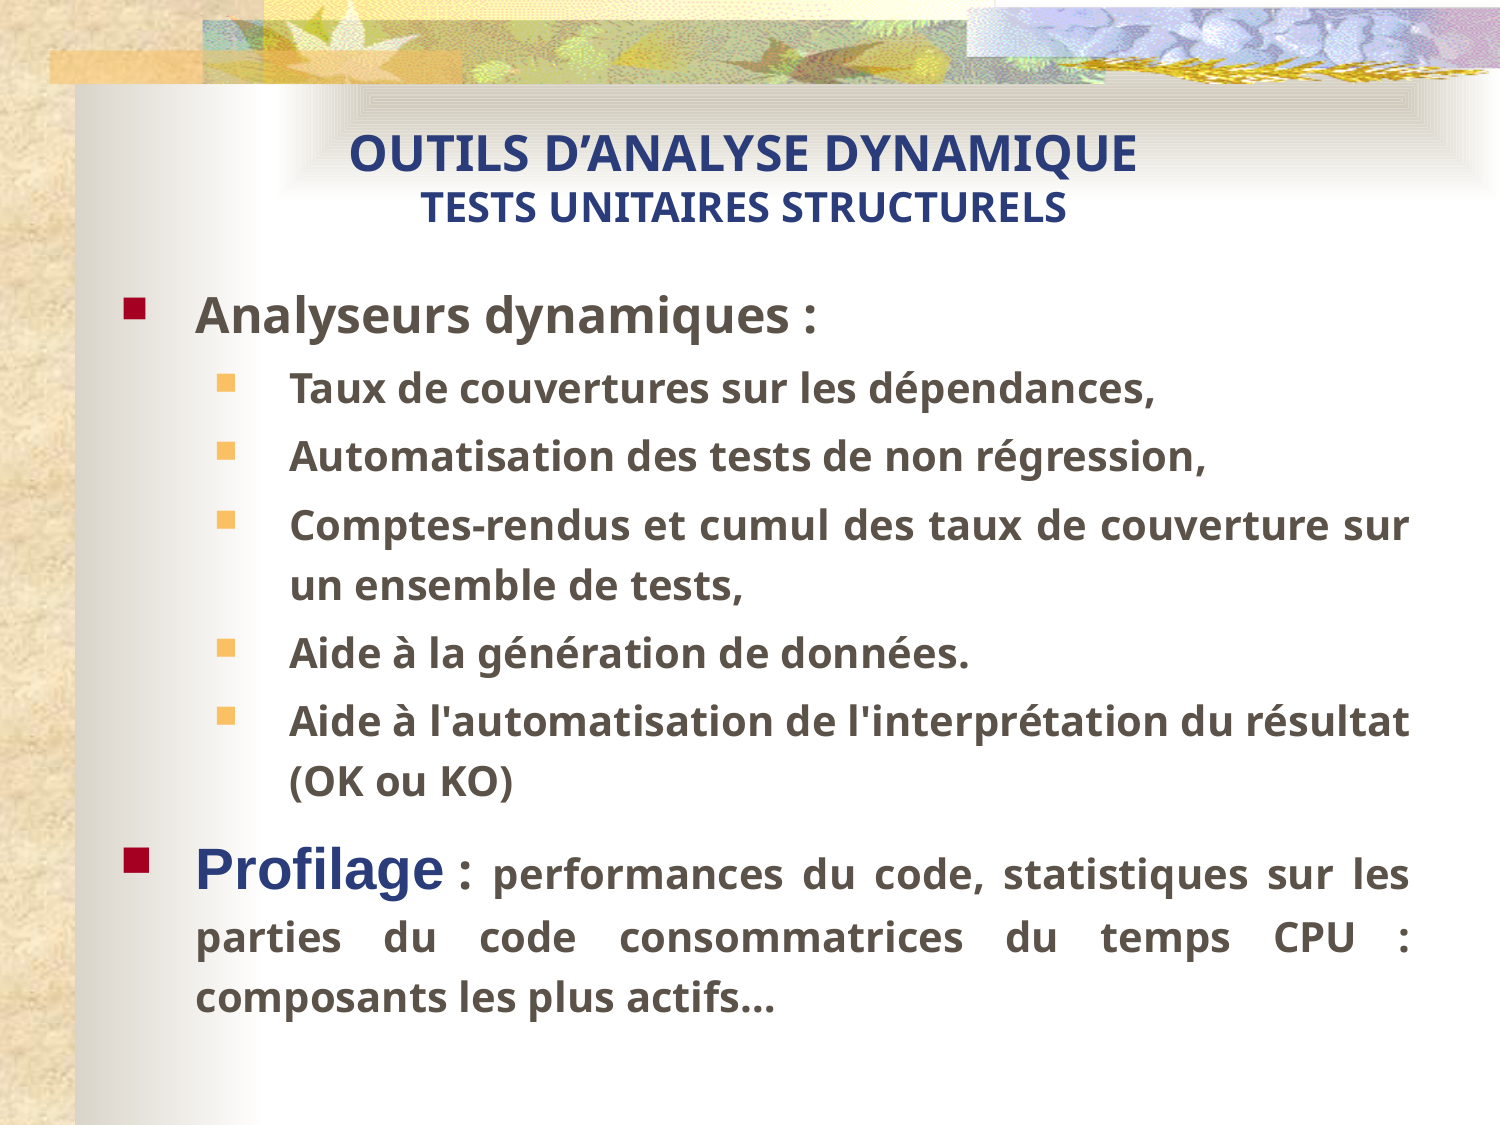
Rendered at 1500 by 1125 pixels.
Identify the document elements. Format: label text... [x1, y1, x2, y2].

title OUTILS D’ANALYSE DYNAMIQUE TESTS UNITAIRES STRUCTURELS [105, 50, 1382, 239]
picture [0, 0, 1500, 1125]
list Analyseurs dynamiques : Taux de couvertures sur les dépendances, Automatisation des tests de non régression, Comptes-rendus et cumul des taux de couverture sur un ensemble de tests, Aide à la génération de données. Aide à l'automatisation de l'interprétation du résultat (OK ou KO) Profilage : performances du code, statistiques sur les parties du code consommatrices du temps CPU : composants les plus actifs… [105, 263, 1427, 1023]
